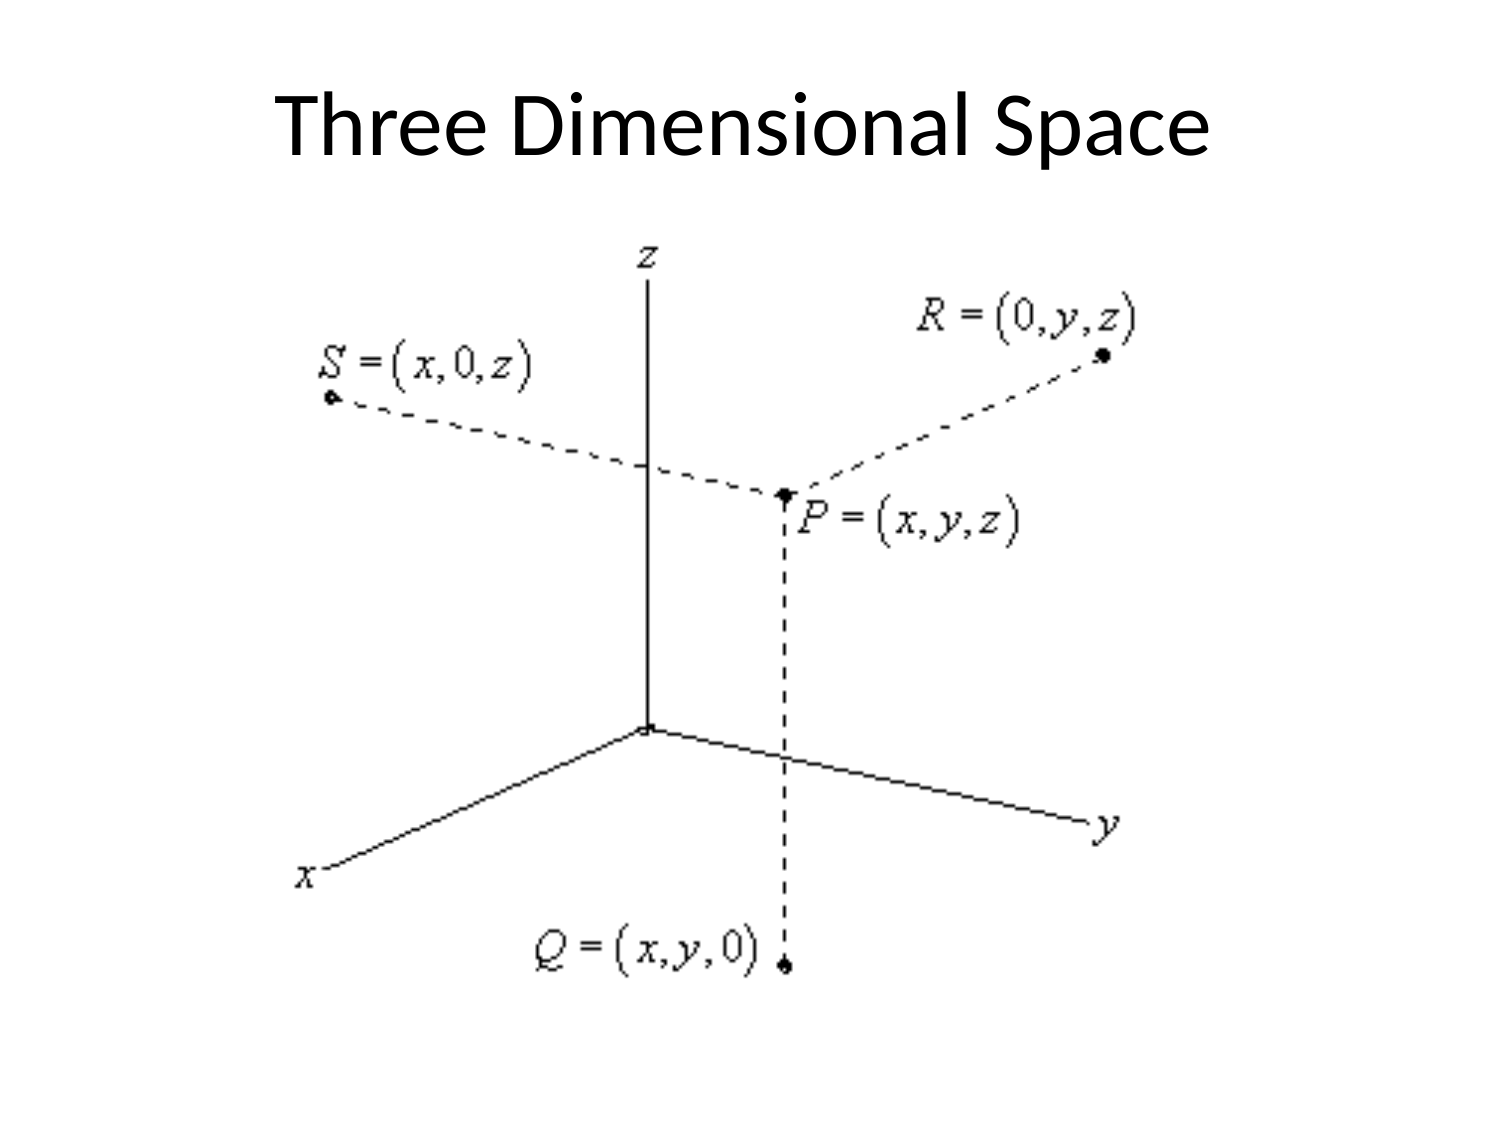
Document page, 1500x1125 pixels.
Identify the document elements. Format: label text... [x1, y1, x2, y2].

title Three Dimensional Space [112, 37, 1375, 200]
picture [287, 224, 1151, 1002]
